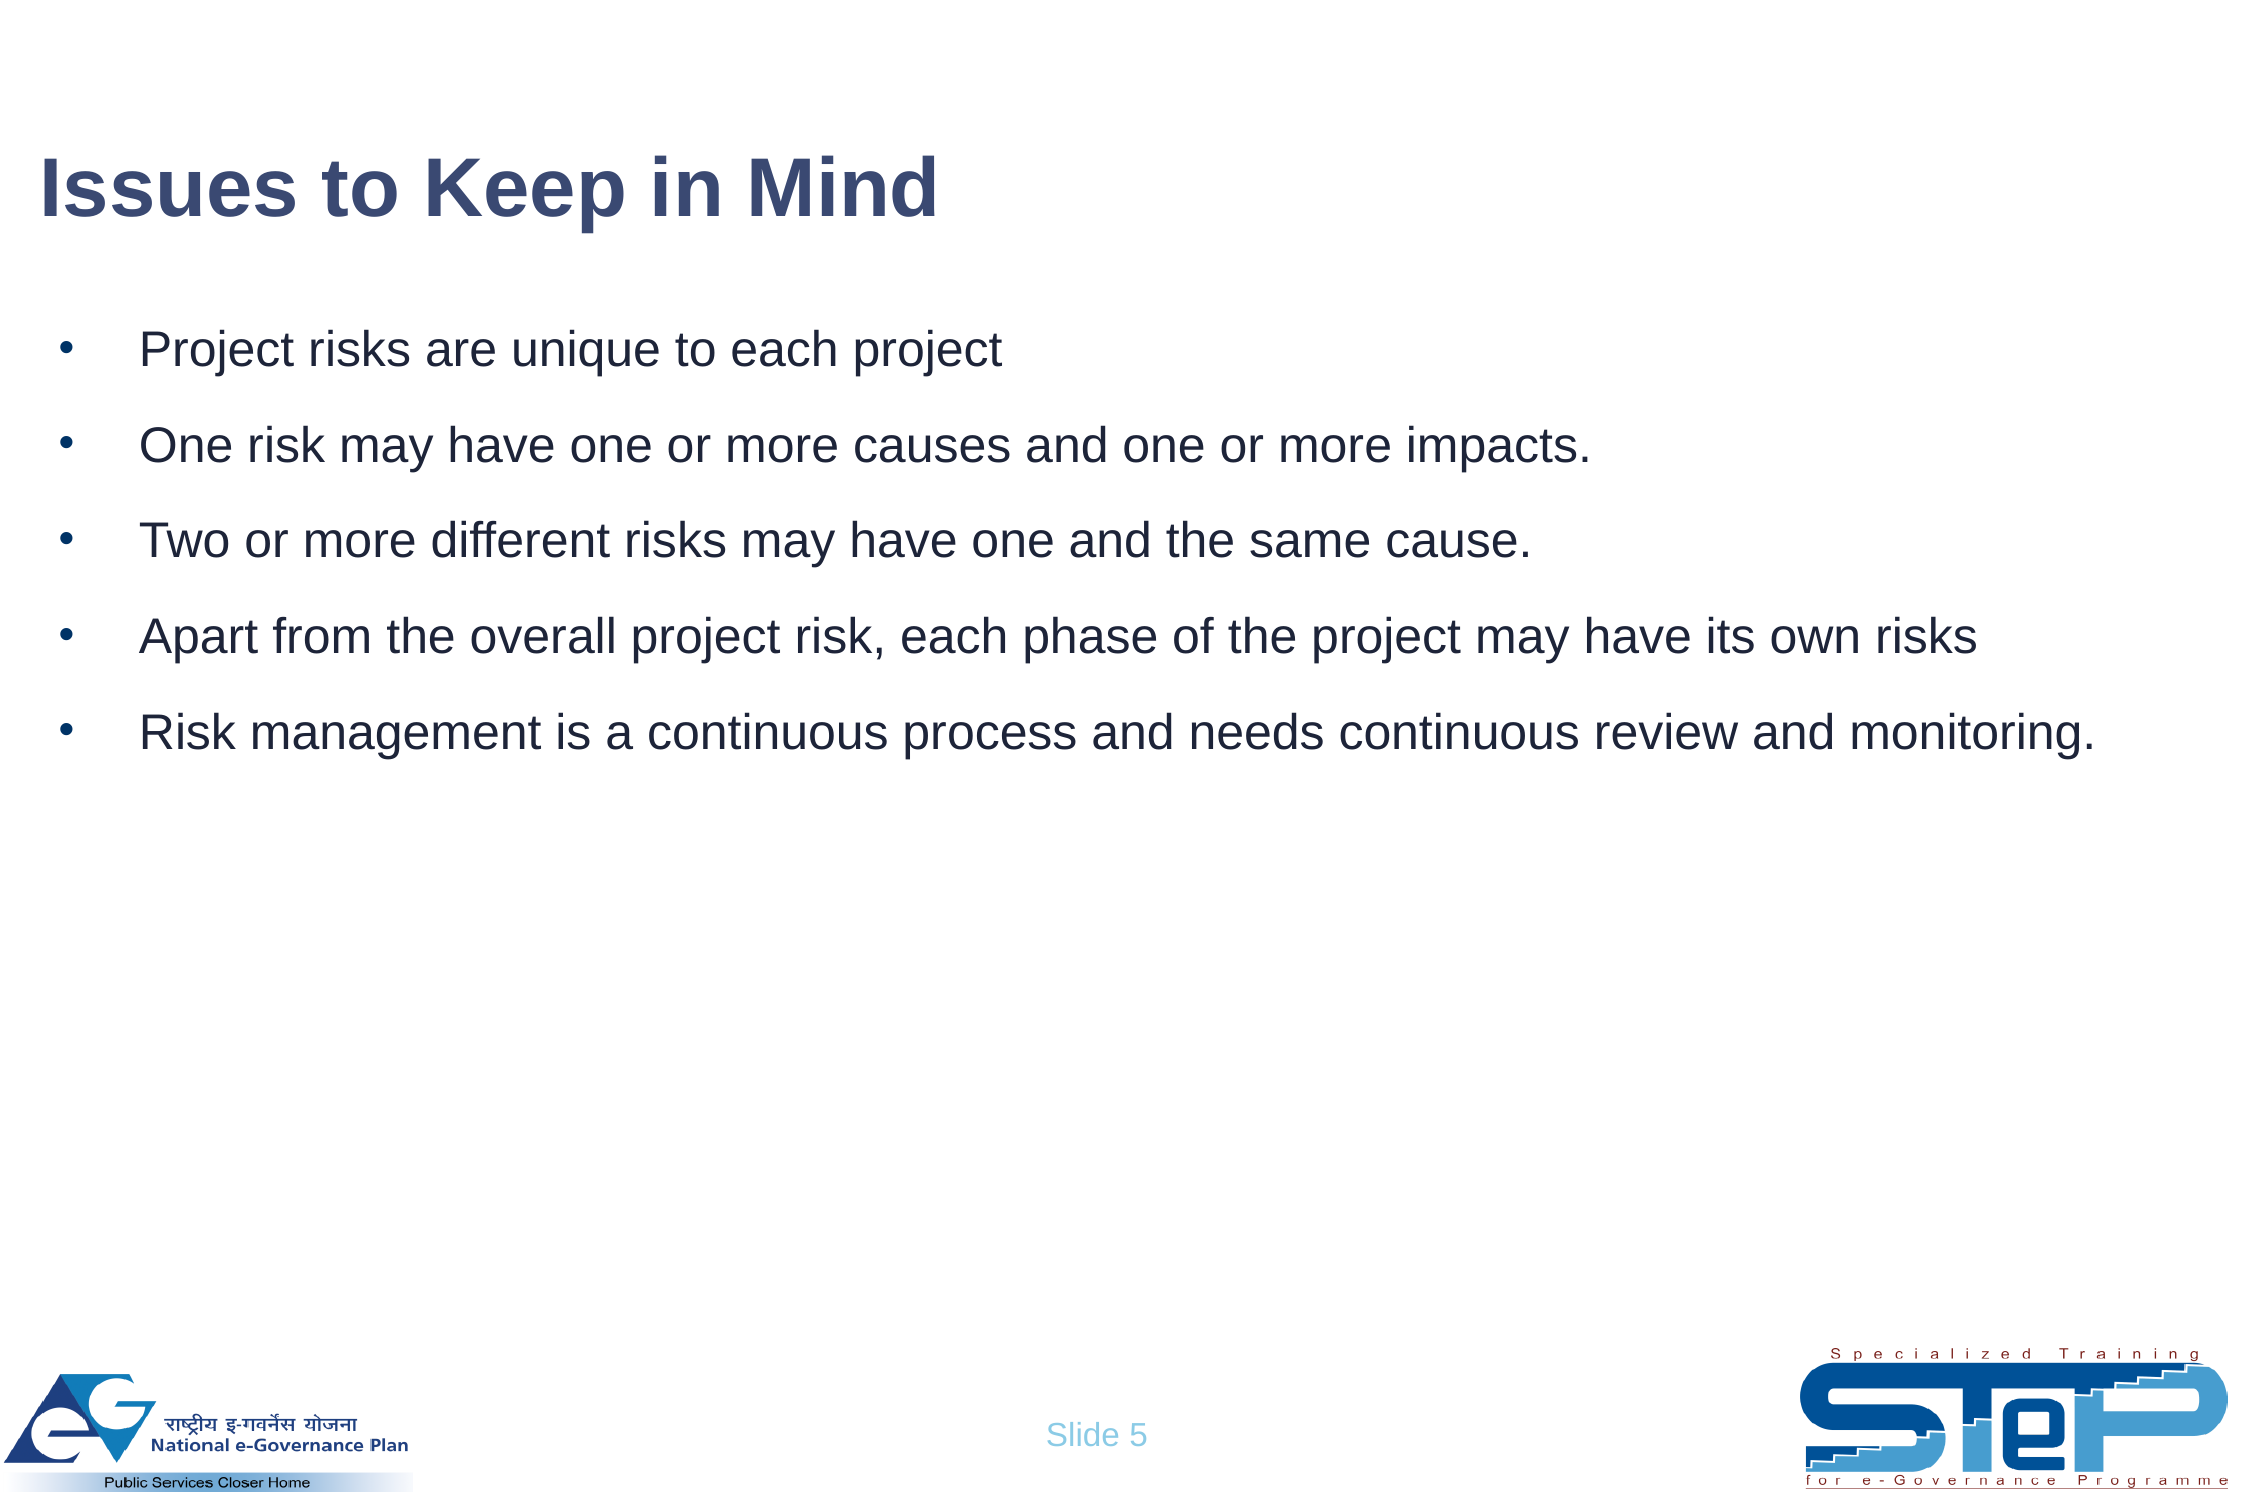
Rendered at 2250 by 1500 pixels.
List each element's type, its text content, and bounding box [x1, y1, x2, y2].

title Issues to Keep in Mind [39, 132, 2207, 313]
subtitle Project risks are unique to each project One risk may have one or more causes and one or more impacts. Two or more different risks may have one and the same cause. Apart from the overall project risk, each phase of the project may have its own risks Risk management is a continuous process and needs continuous review and monitoring. [58, 316, 2175, 1367]
picture [3, 1374, 413, 1492]
picture [1800, 1348, 2228, 1489]
